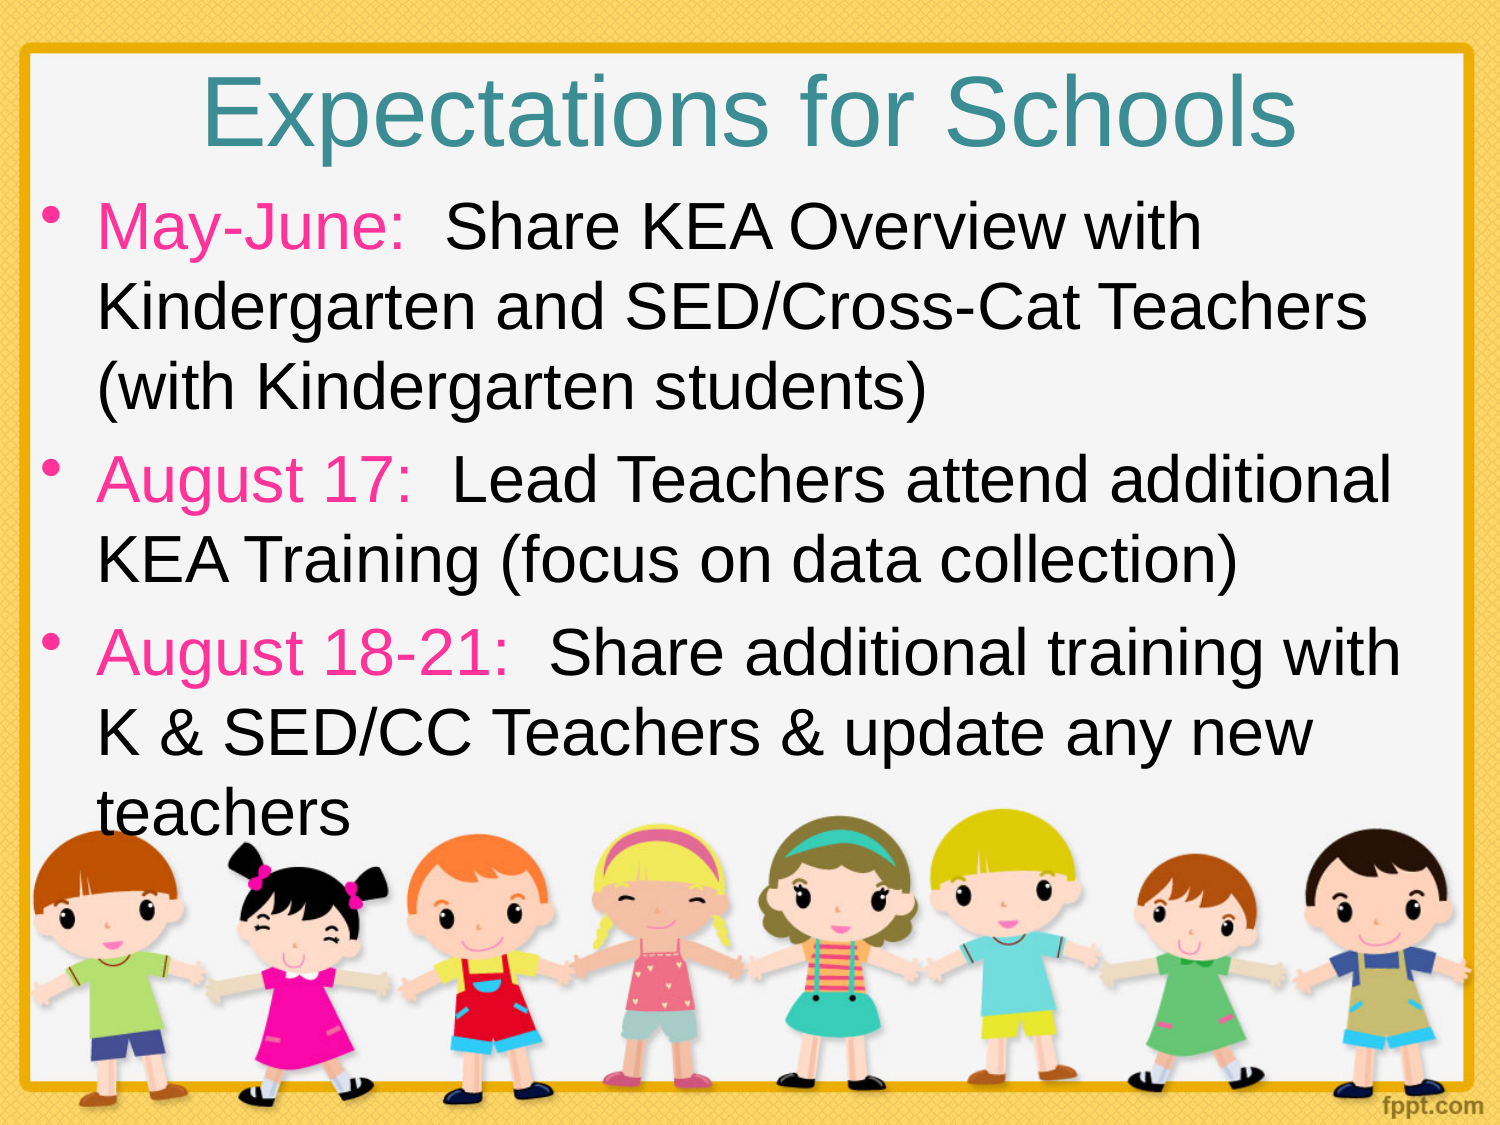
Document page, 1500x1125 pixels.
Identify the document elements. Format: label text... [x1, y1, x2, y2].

picture [0, 0, 1500, 1125]
list May-June: Share KEA Overview with Kindergarten and SED/Cross-Cat Teachers (with Kindergarten students) August 17: Lead Teachers attend additional KEA Training (focus on data collection) August 18-21: Share additional training with K & SED/CC Teachers & update any new teachers [24, 174, 1463, 943]
title Expectations for Schools [75, 12, 1425, 174]
